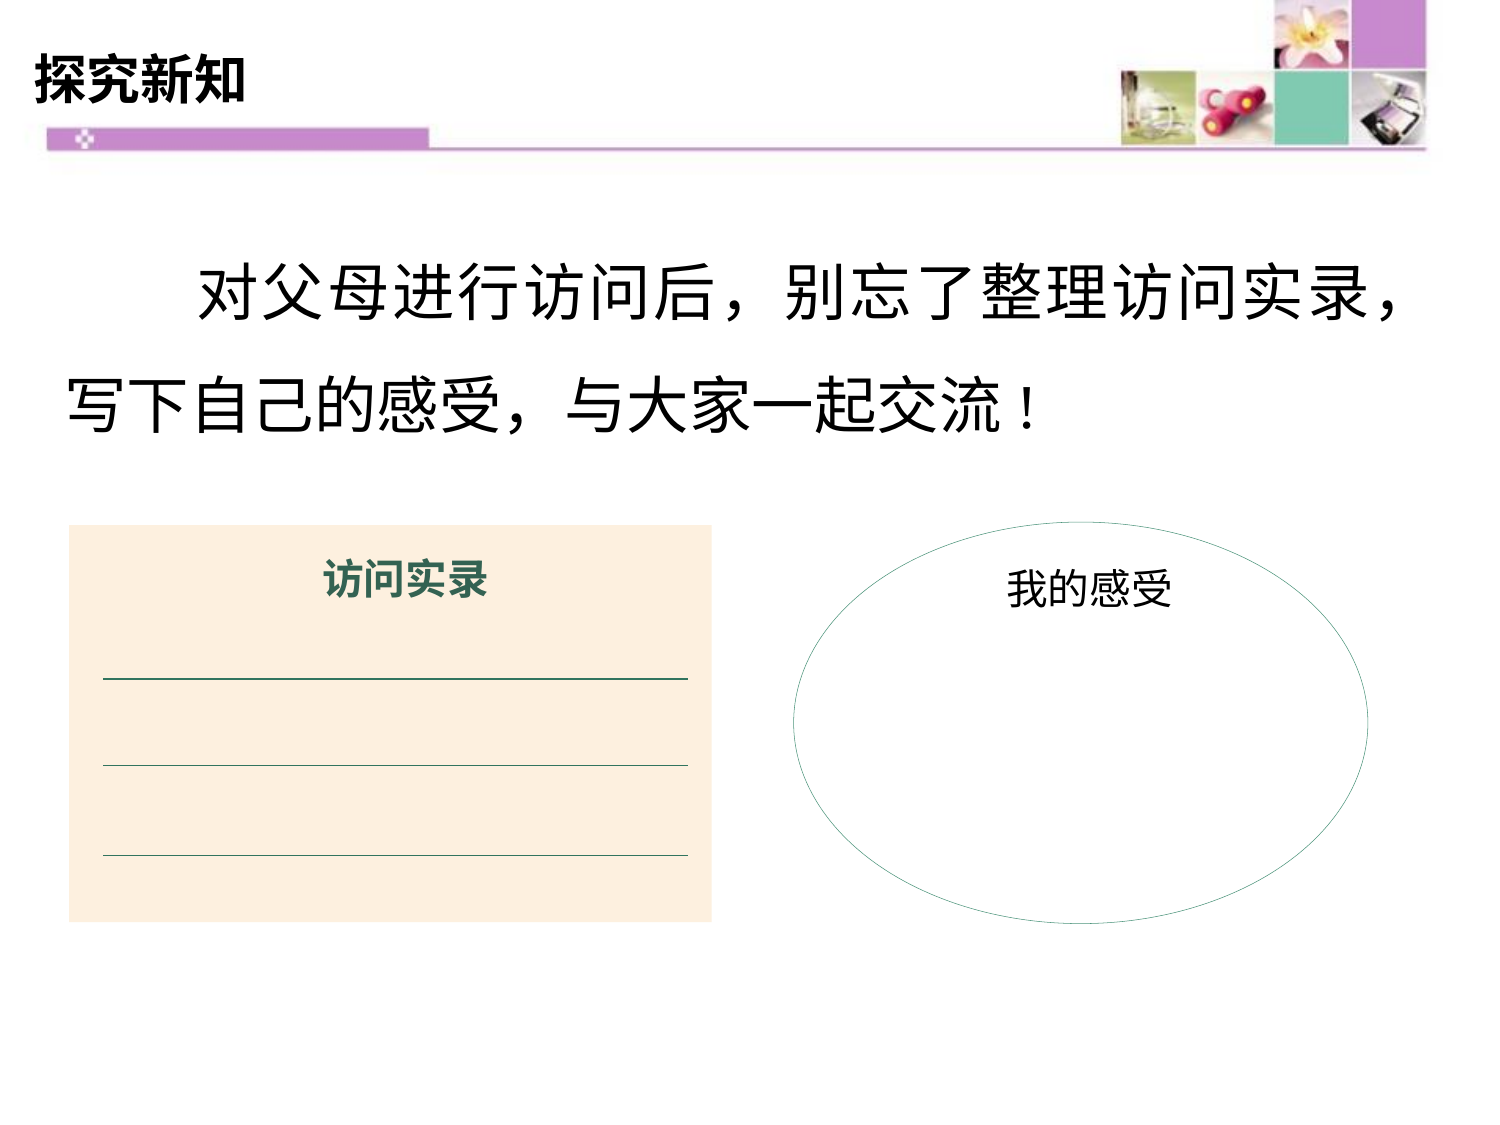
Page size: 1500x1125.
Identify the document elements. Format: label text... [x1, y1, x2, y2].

text_box 我的感受 [991, 555, 1189, 621]
text_box 访问实录 [307, 545, 505, 611]
picture [0, 0, 1500, 1125]
text_box [791, 519, 1370, 926]
text_box 对父母进行访问后，别忘了整理访问实录，写下自己的感受，与大家一起交流! [49, 208, 1450, 543]
text_box [67, 523, 714, 924]
title 探究新知 [18, 38, 1483, 119]
